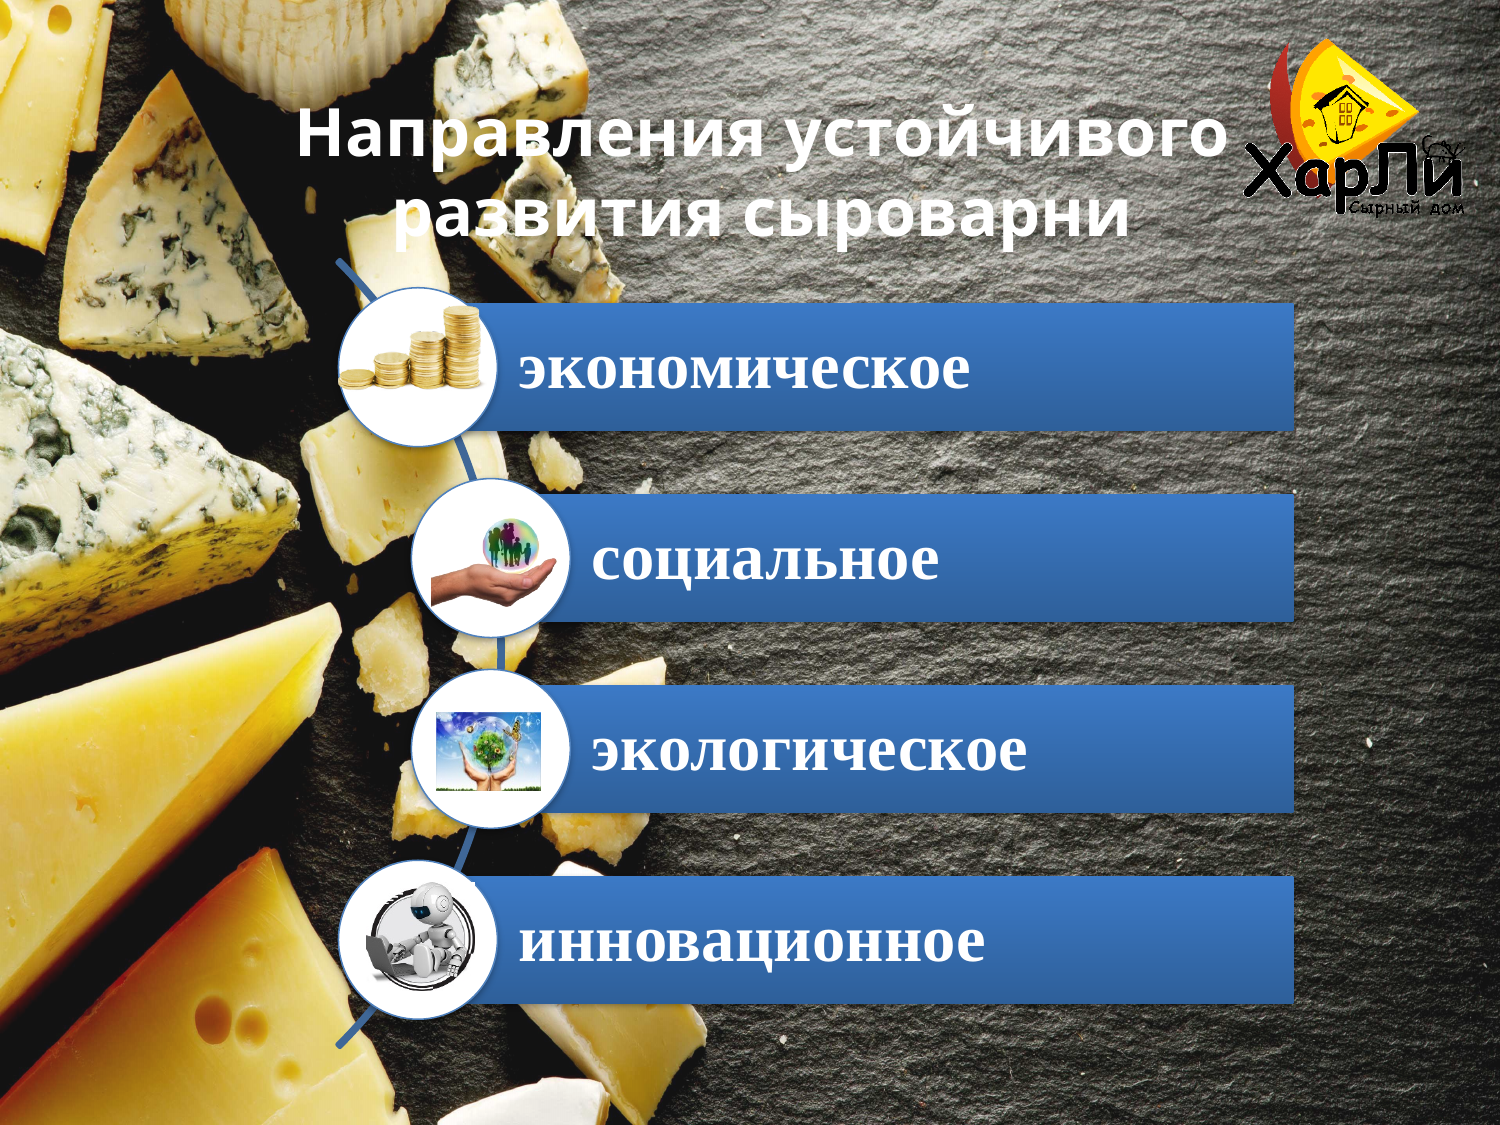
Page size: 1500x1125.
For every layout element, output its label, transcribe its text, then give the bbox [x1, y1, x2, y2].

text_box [324, 239, 1306, 1068]
picture [0, 0, 1500, 1125]
text_box Направления устойчивого развития сыроварни [253, 82, 1271, 258]
